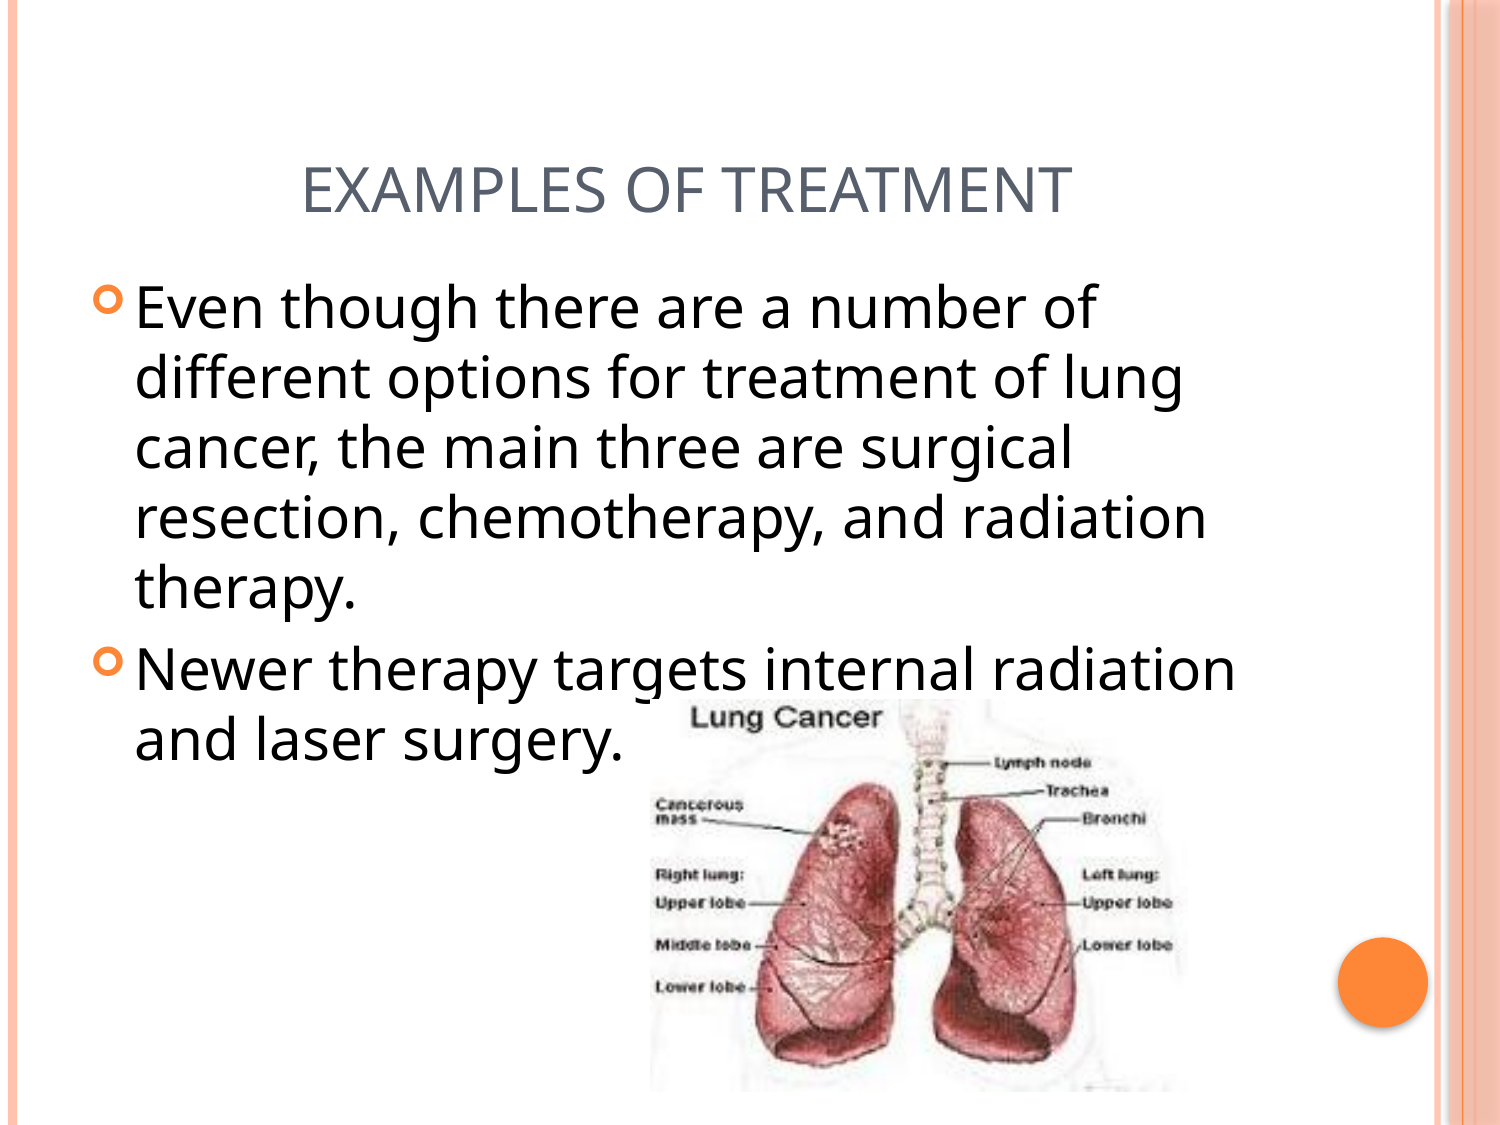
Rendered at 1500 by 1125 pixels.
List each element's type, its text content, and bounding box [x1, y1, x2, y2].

title Examples of Treatment [75, 45, 1300, 233]
list Even though there are a number of different options for treatment of lung cancer, the main three are surgical resection, chemotherapy, and radiation therapy. Newer therapy targets internal radiation and laser surgery. [75, 262, 1300, 1062]
picture [649, 699, 1188, 1093]
